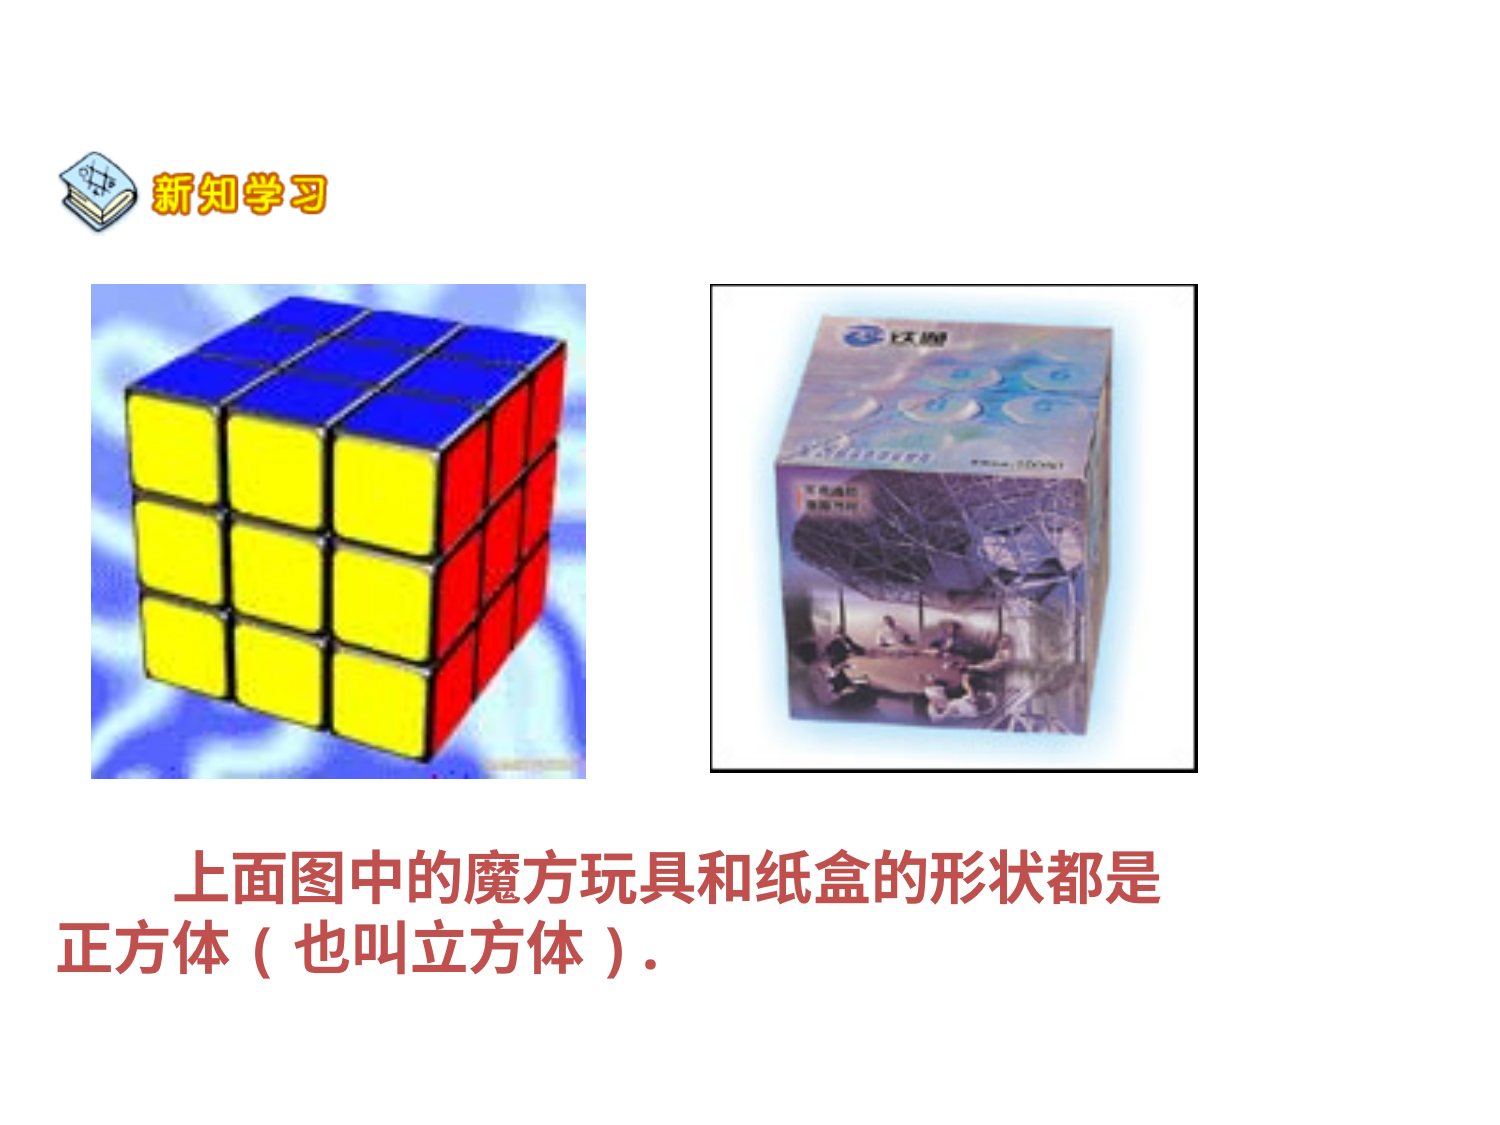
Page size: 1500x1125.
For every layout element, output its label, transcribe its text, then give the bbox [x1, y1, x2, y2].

text_box 上面图中的魔方玩具和纸盒的形状都是正方体(也叫立方体). [41, 834, 1179, 989]
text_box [91, 284, 1199, 779]
picture [52, 148, 331, 236]
